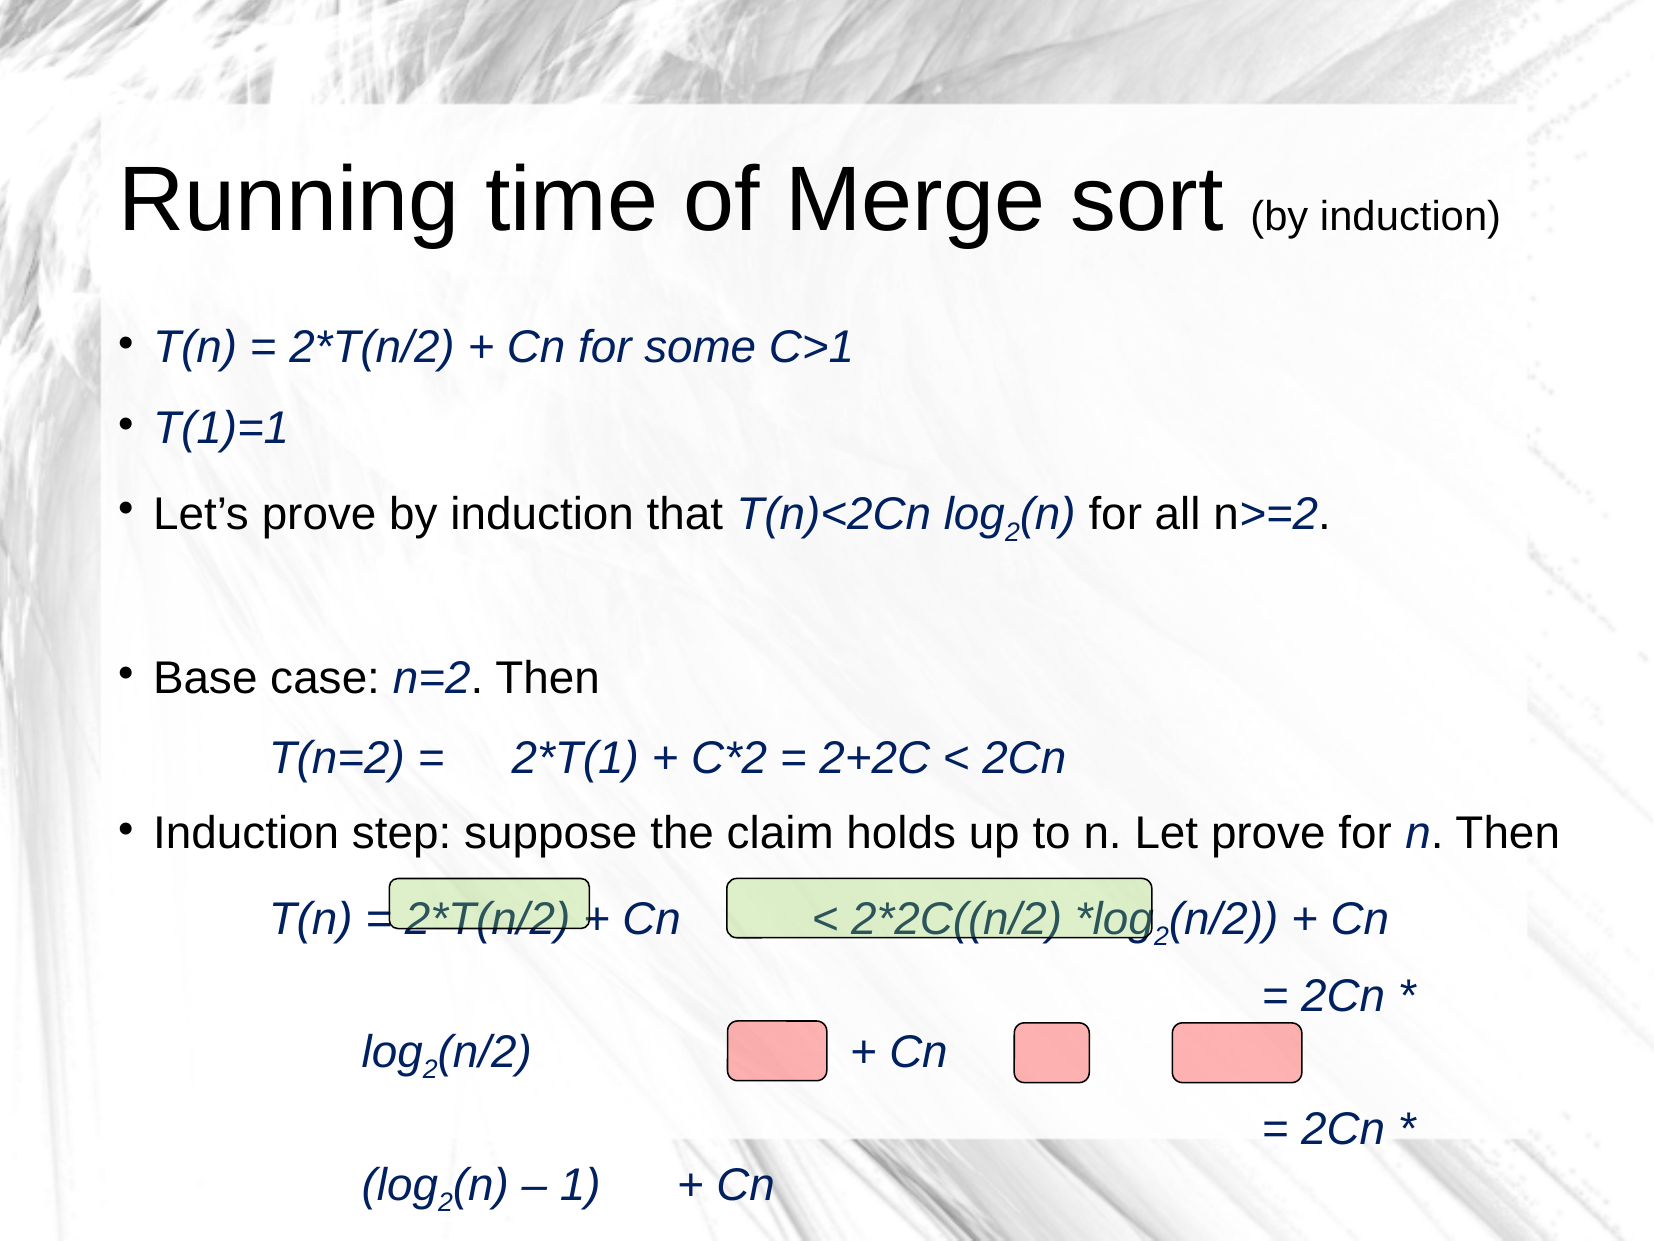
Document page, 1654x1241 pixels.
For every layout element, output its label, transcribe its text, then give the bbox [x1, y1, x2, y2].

text_box [389, 878, 590, 929]
picture [0, 0, 1654, 1241]
text_box [1014, 1022, 1090, 1083]
list T(n) = 2*T(n/2) + Cn for some C>1 T(1)=1 Let’s prove by induction that T(n)<2Cn log2(n) for all n>=2. Base case: n=2. Then T(n=2) = 2*T(1) + C*2 = 2+2C < 2Cn Induction step: suppose the claim holds up to n. Let prove for n. Then T(n) = 2*T(n/2) + Cn < 2*2C((n/2) *log2(n/2)) + Cn = 2Cn * log2(n/2) + Cn = 2Cn * (log2(n) – 1) + Cn < 2Cn log2(n) [118, 319, 1571, 1109]
text_box [726, 878, 1152, 938]
title Running time of Merge sort (by induction) [118, 112, 1506, 281]
text_box [727, 1020, 827, 1081]
text_box [1172, 1022, 1302, 1083]
